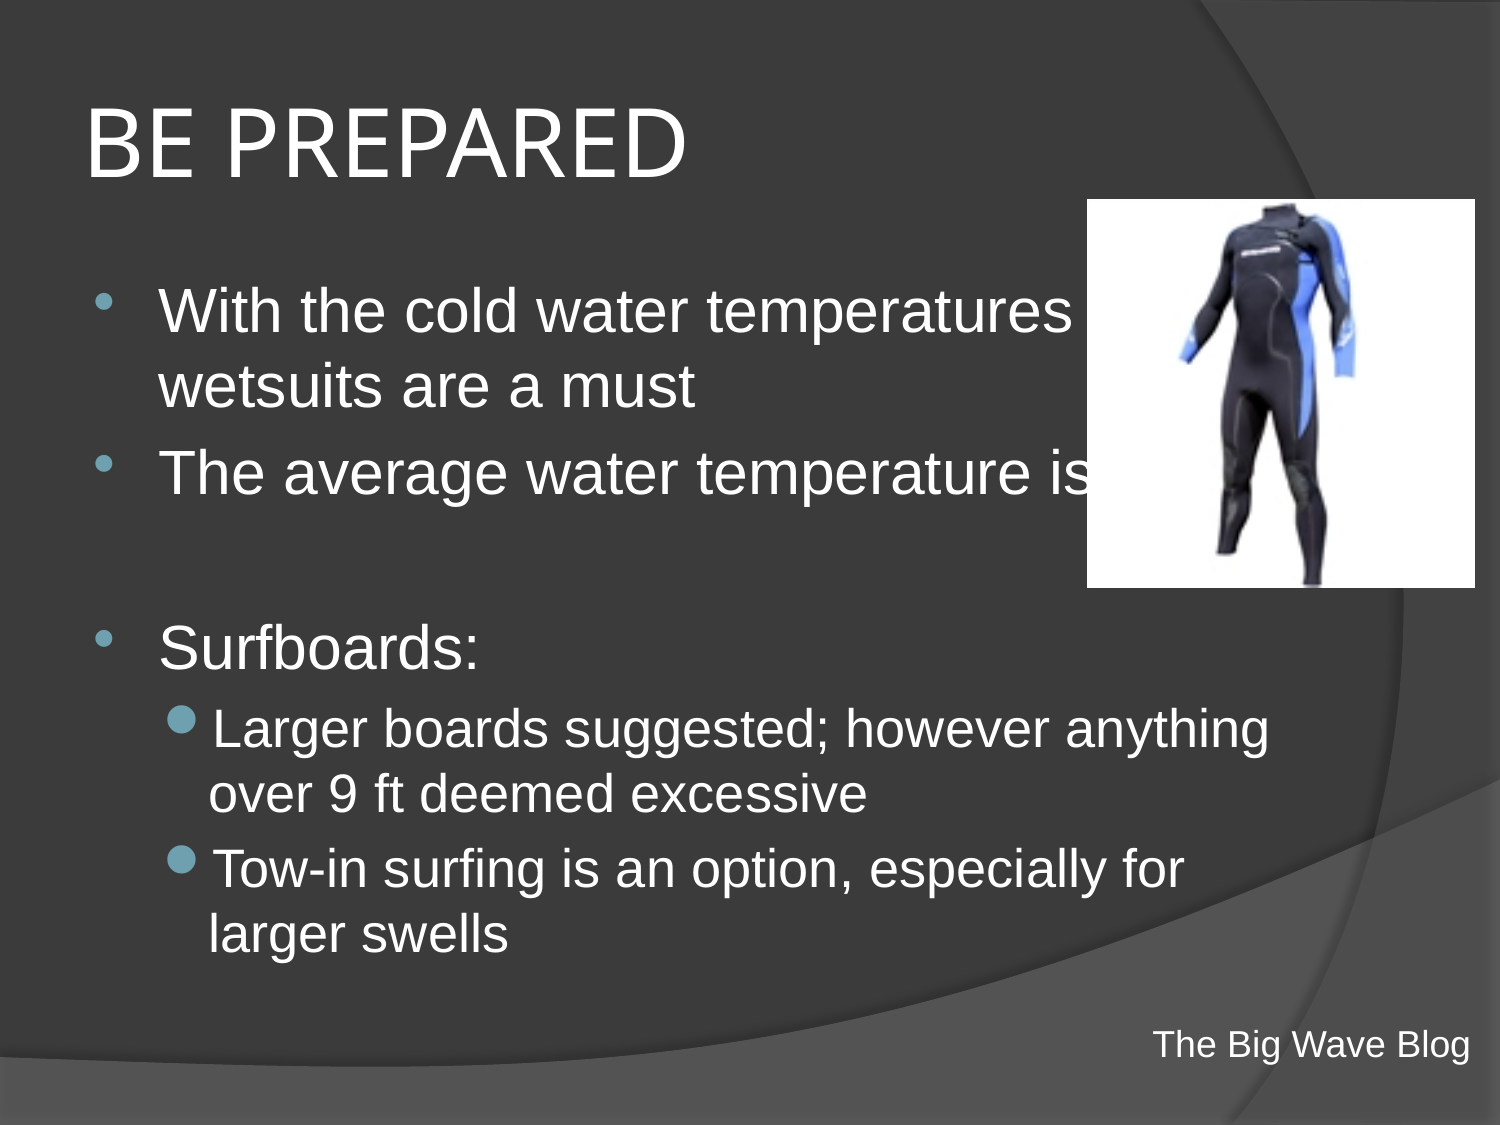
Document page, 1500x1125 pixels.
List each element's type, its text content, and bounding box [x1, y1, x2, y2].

list With the cold water temperatures wetsuits are a must The average water temperature is Surfboards: Larger boards suggested; however anything over 9 ft deemed excessive Tow-in surfing is an option, especially for larger swells [75, 262, 1300, 1005]
title BE PREPARED [75, 45, 1300, 233]
picture [1087, 199, 1476, 588]
text_box The Big Wave Blog [1137, 1012, 1500, 1073]
